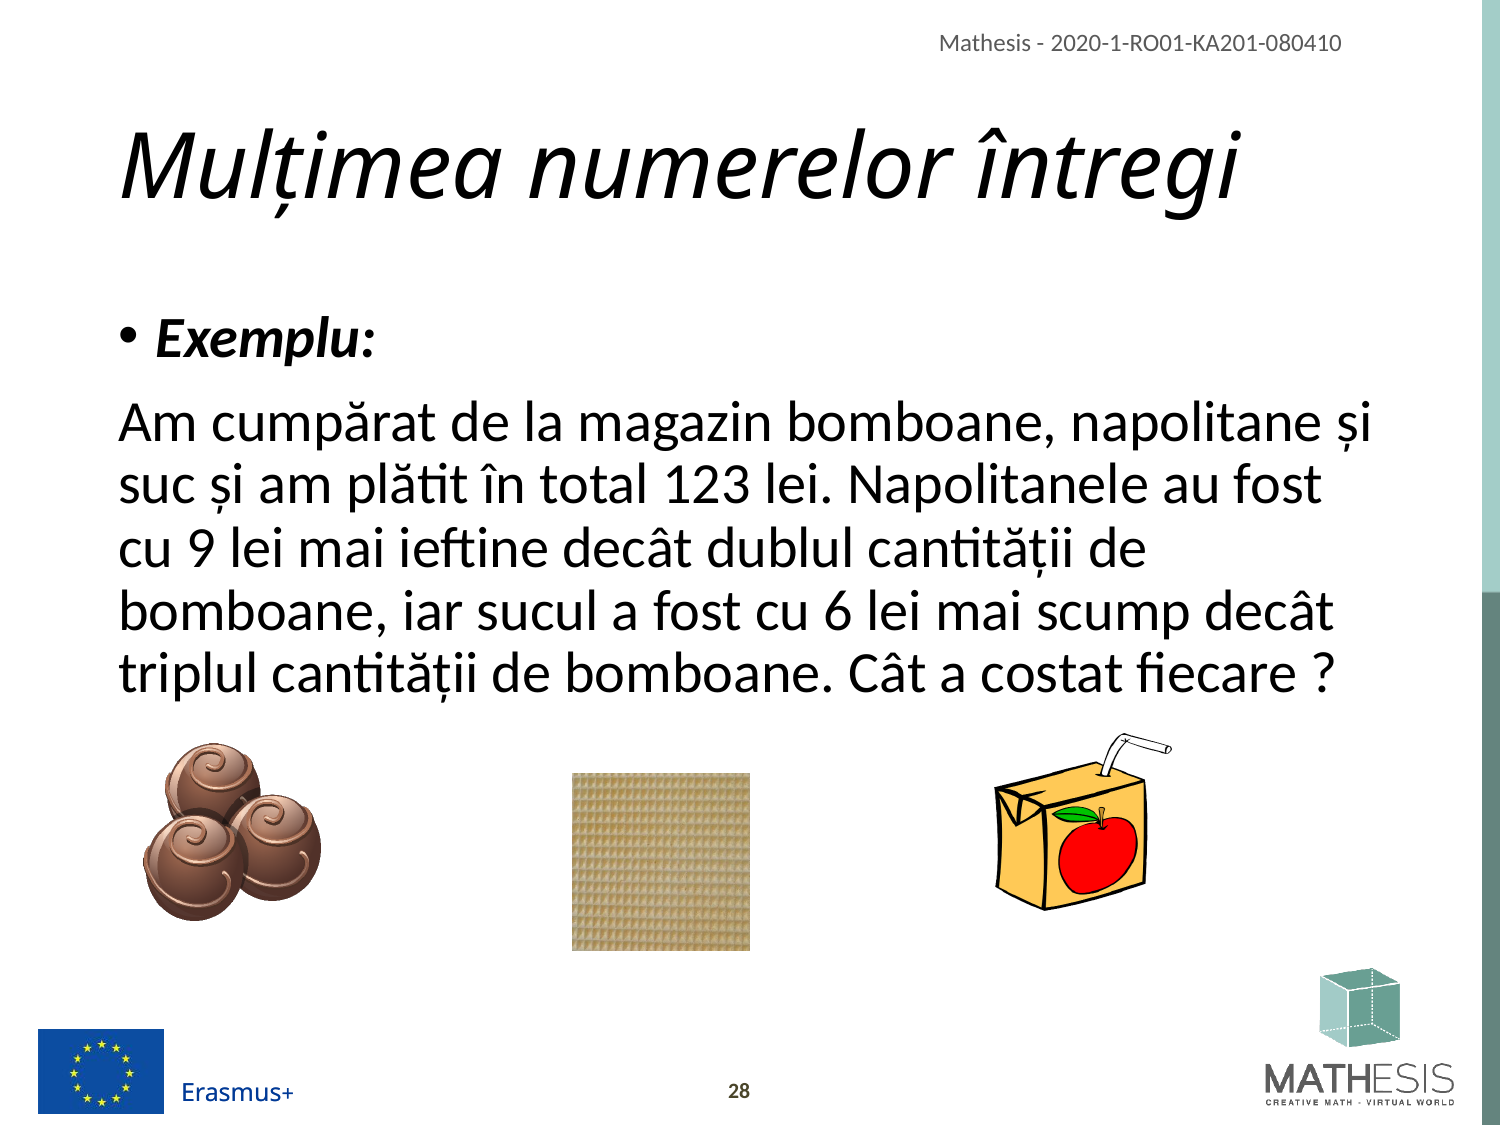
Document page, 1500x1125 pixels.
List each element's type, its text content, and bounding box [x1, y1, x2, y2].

title Mulțimea numerelor întregi [103, 59, 1397, 278]
picture [572, 773, 750, 951]
picture [143, 743, 321, 921]
picture [994, 733, 1172, 911]
picture [38, 1029, 164, 1114]
list Exemplu: Am cumpărat de la magazin bomboane, napolitane şi suc și am plătit în total 123 lei. Napolitanele au fost cu 9 lei mai ieftine decât dublul cantităţii de bomboane, iar sucul a fost cu 6 lei mai scump decât triplul cantităţii de bomboane. Cât a costat fiecare ? [103, 299, 1397, 1014]
